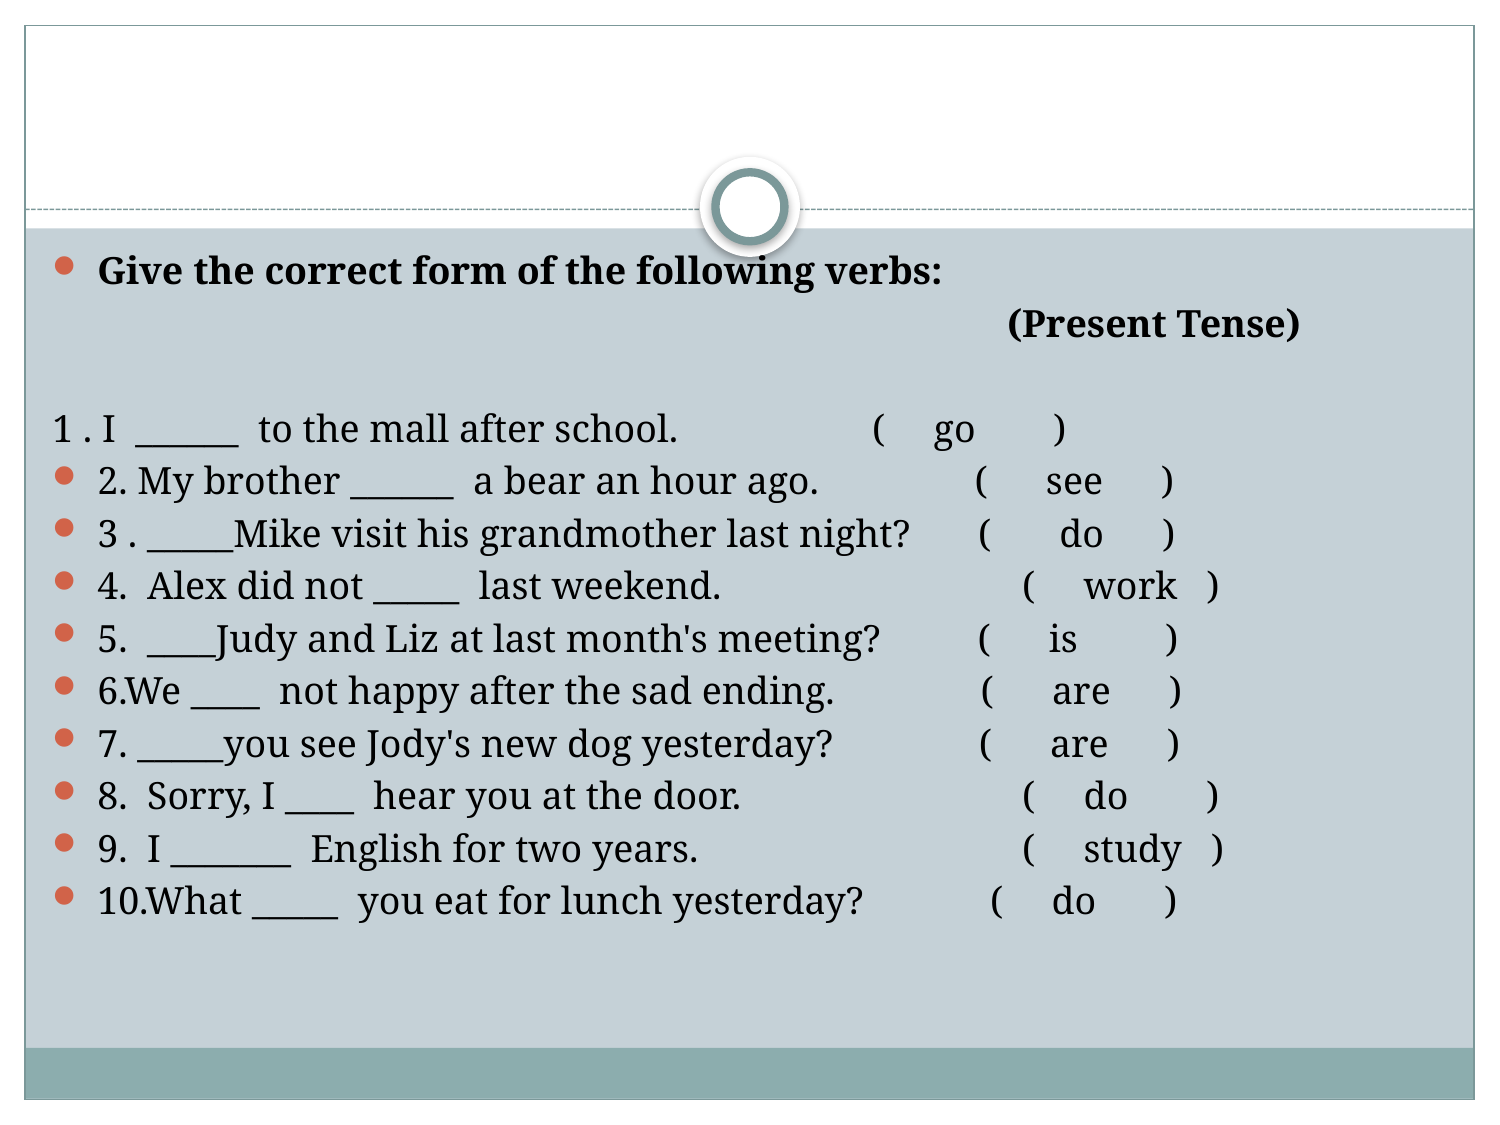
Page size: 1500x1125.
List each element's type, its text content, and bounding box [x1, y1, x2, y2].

list Give the correct form of the following verbs: (Present Tense) 1 . I ______ to the mall after school. ( go ) 2. My brother ______ a bear an hour ago. ( see ) 3 . _____Mike visit his grandmother last night? ( do ) 4. Alex did not _____ last weekend. ( work ) 5. ____Judy and Liz at last month's meeting? ( is ) 6.We ____ not happy after the sad ending. ( are ) 7. _____you see Jody's new dog yesterday? ( are ) 8. Sorry, I ____ hear you at the door. ( do ) 9. I _______ English for two years. ( study ) 10.What _____ you eat for lunch yesterday? ( do ) [37, 187, 1420, 988]
